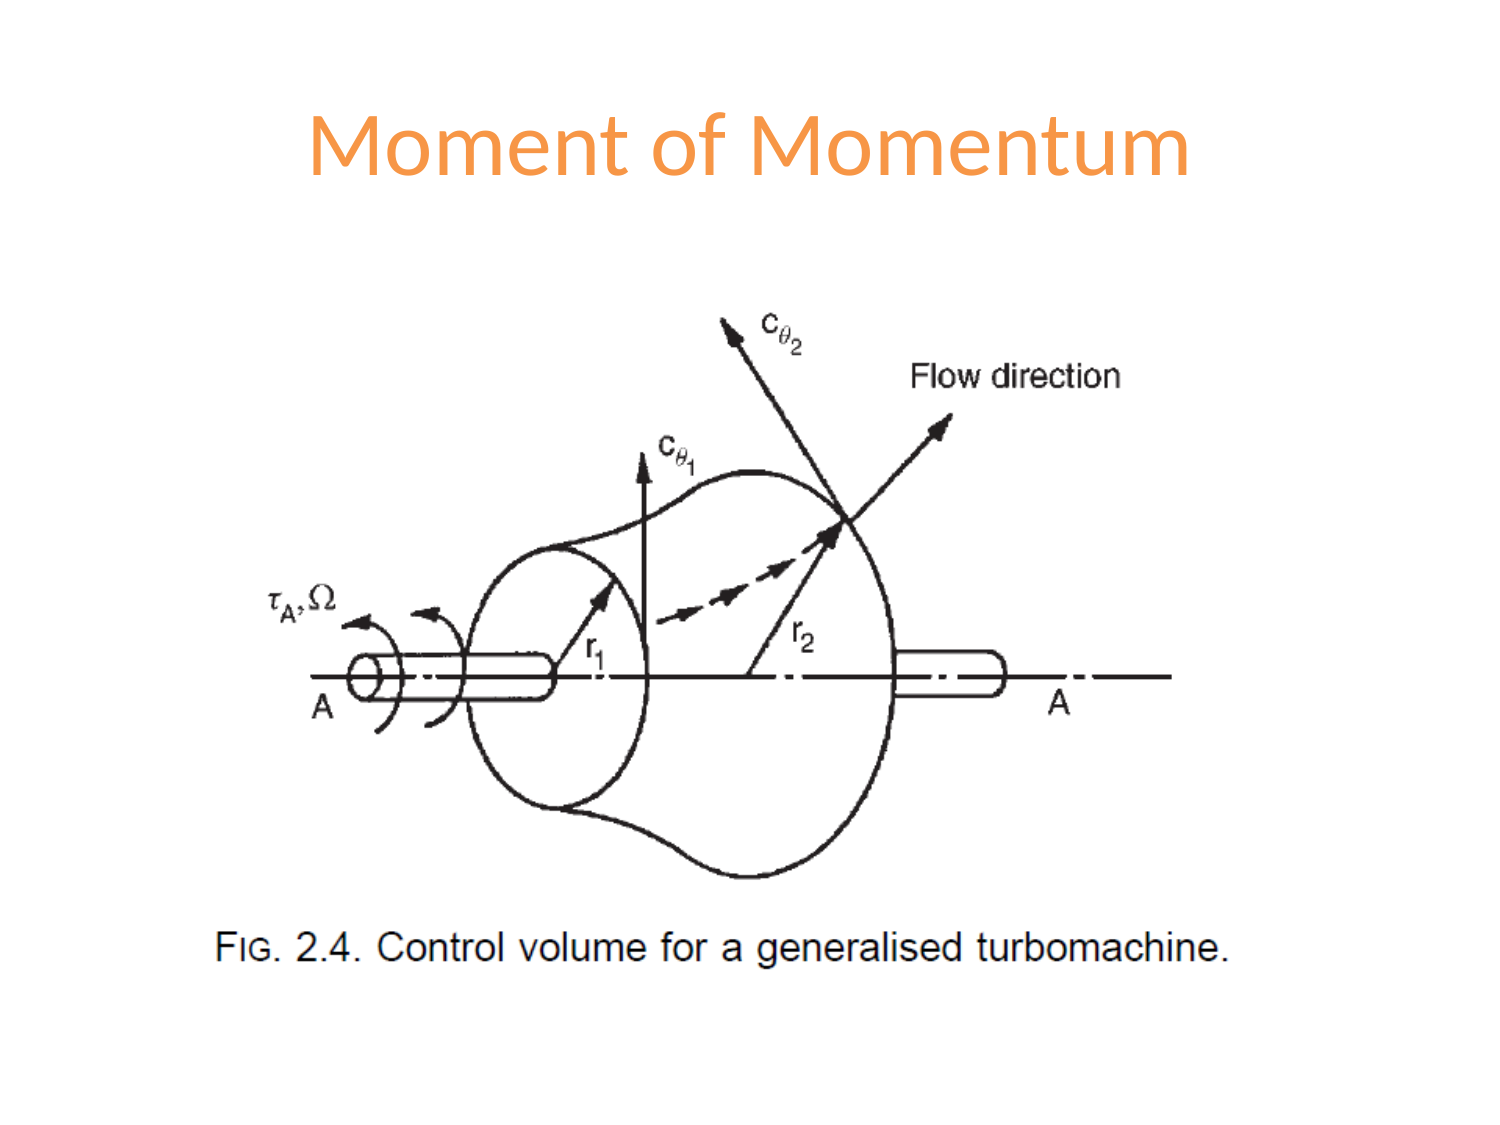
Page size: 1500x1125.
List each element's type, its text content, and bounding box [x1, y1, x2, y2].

title Moment of Momentum [75, 45, 1425, 233]
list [87, 299, 1394, 1010]
